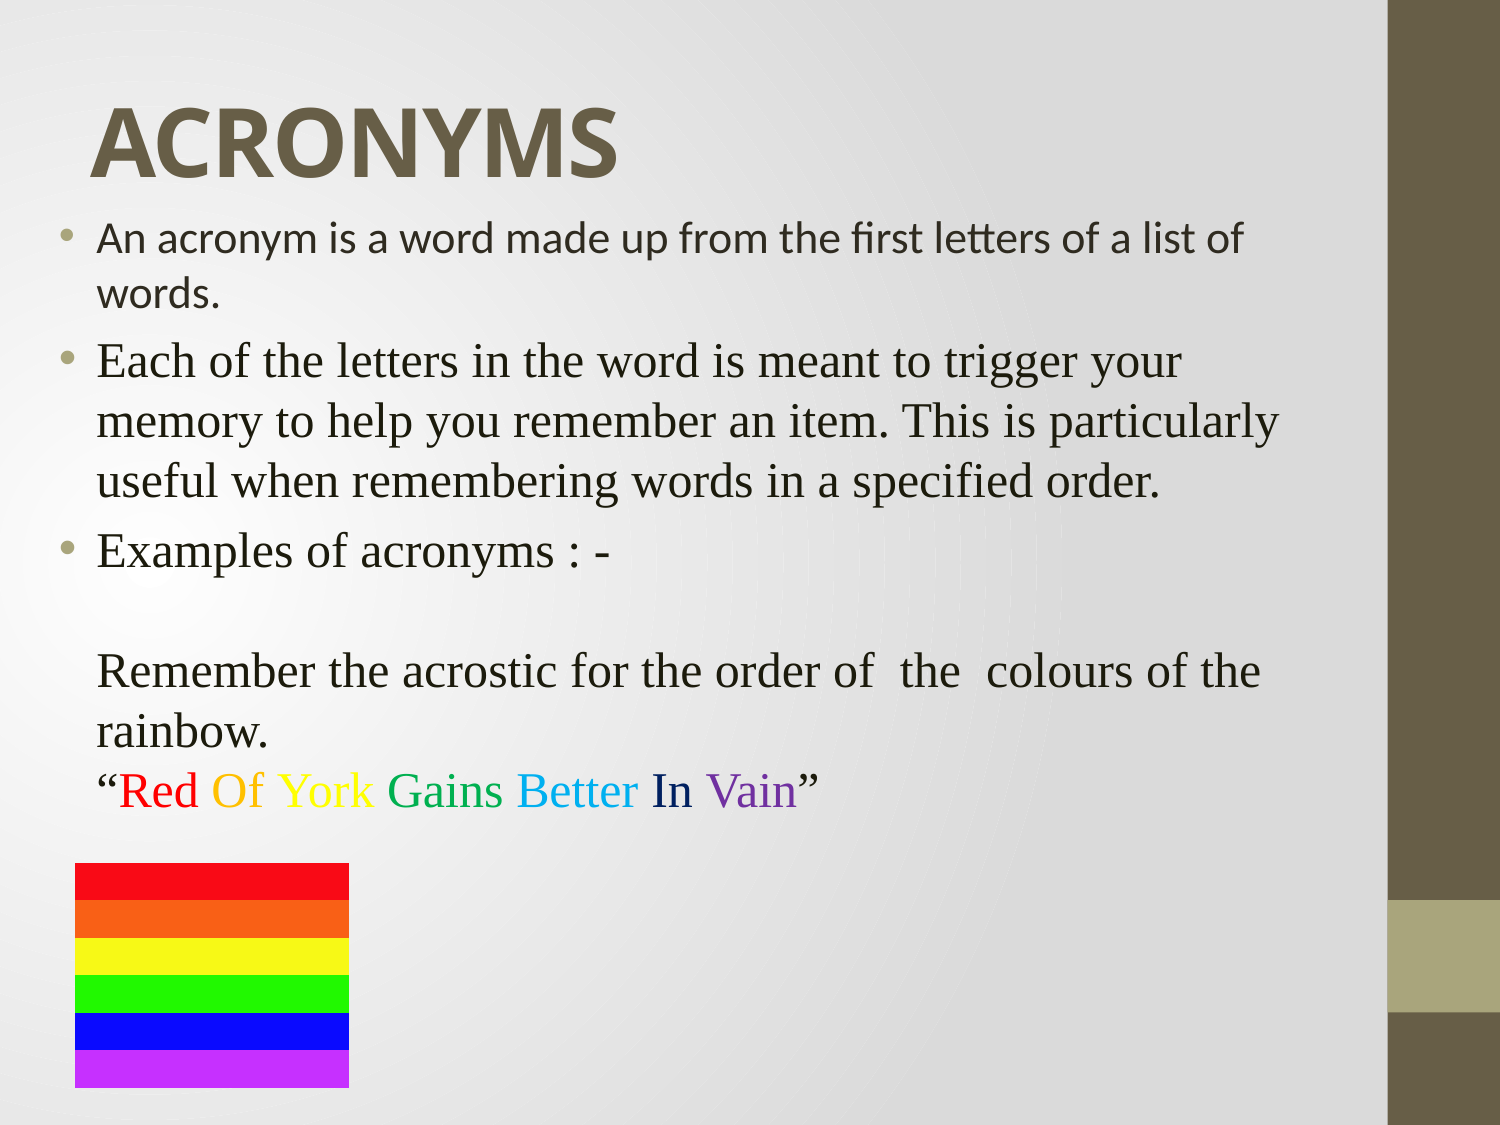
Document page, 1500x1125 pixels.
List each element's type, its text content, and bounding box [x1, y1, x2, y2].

picture [74, 861, 350, 1088]
title ACRONYMS [75, 45, 1325, 200]
list An acronym is a word made up from the first letters of a list of words. Each of the letters in the word is meant to trigger your memory to help you remember an item. This is particularly useful when remembering words in a specified order. Examples of acronyms : - Remember the acrostic for the order of the colours of the rainbow. “Red Of York Gains Better In Vain” [24, 200, 1325, 1050]
